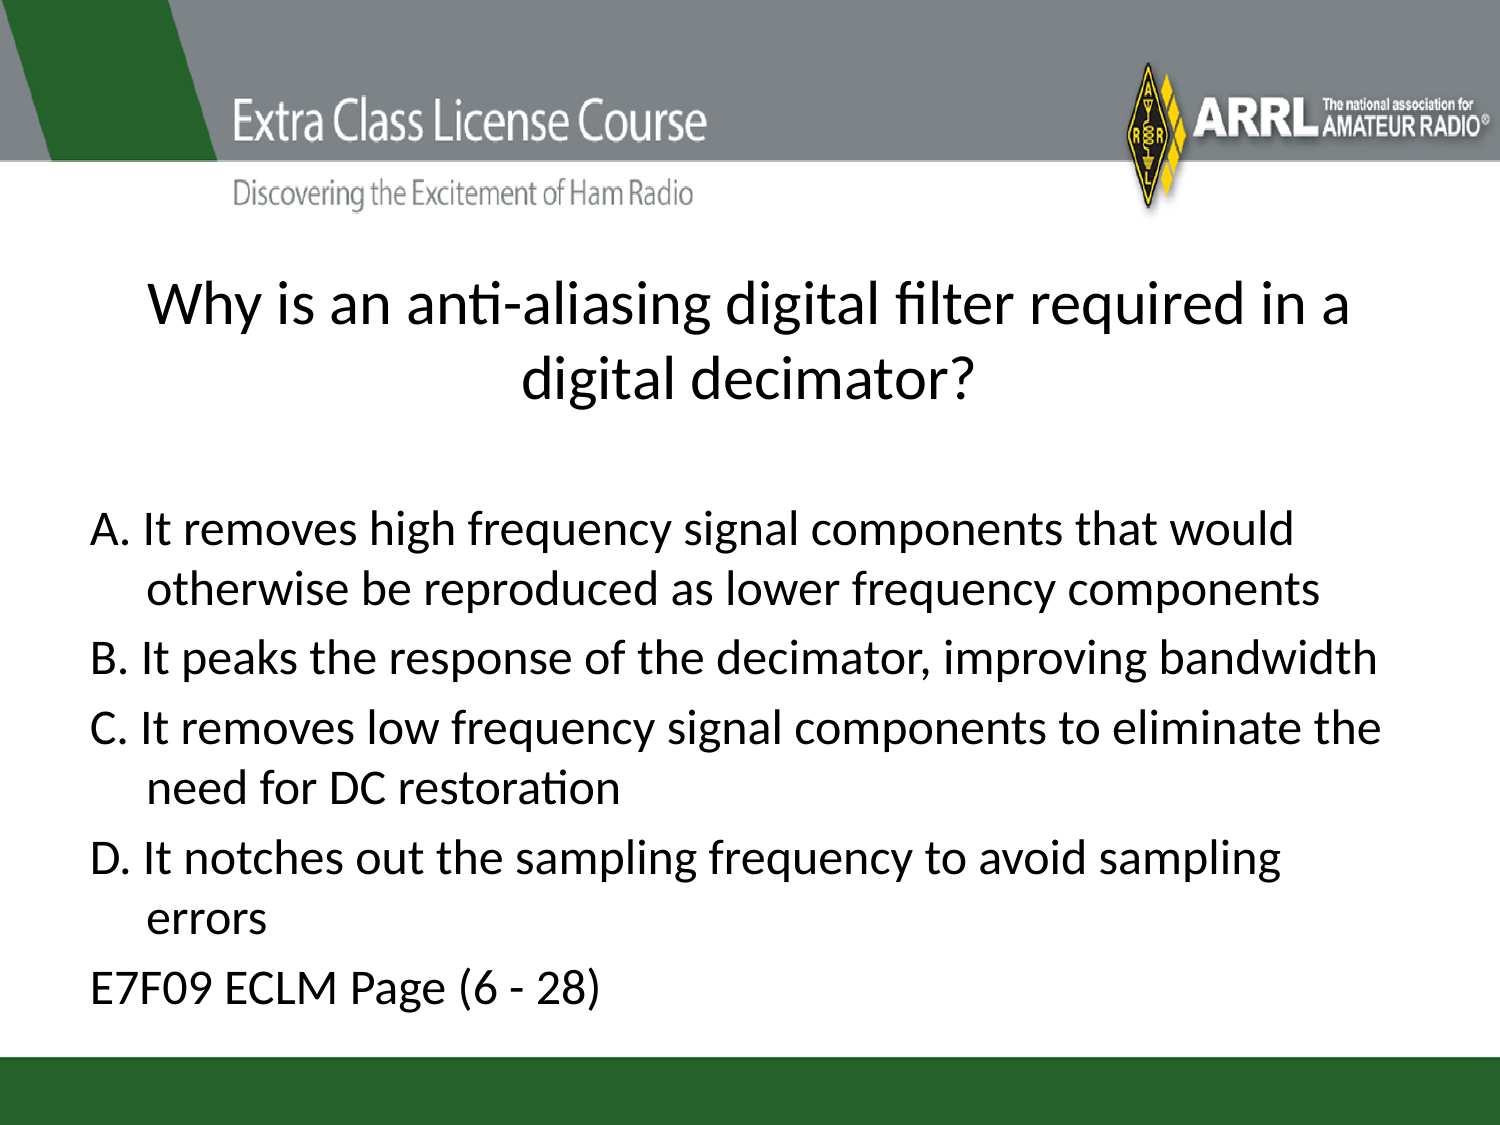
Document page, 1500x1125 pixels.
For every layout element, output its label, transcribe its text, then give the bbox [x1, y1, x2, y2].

picture [0, 0, 1500, 1125]
title Why is an anti-aliasing digital filter required in a digital decimator? [75, 254, 1425, 435]
list A. It removes high frequency signal components that would otherwise be reproduced as lower frequency components B. It peaks the response of the decimator, improving bandwidth C. It removes low frequency signal components to eliminate the need for DC restoration D. It notches out the sampling frequency to avoid sampling errors E7F09 ECLM Page (6 - 28) [75, 487, 1425, 1005]
